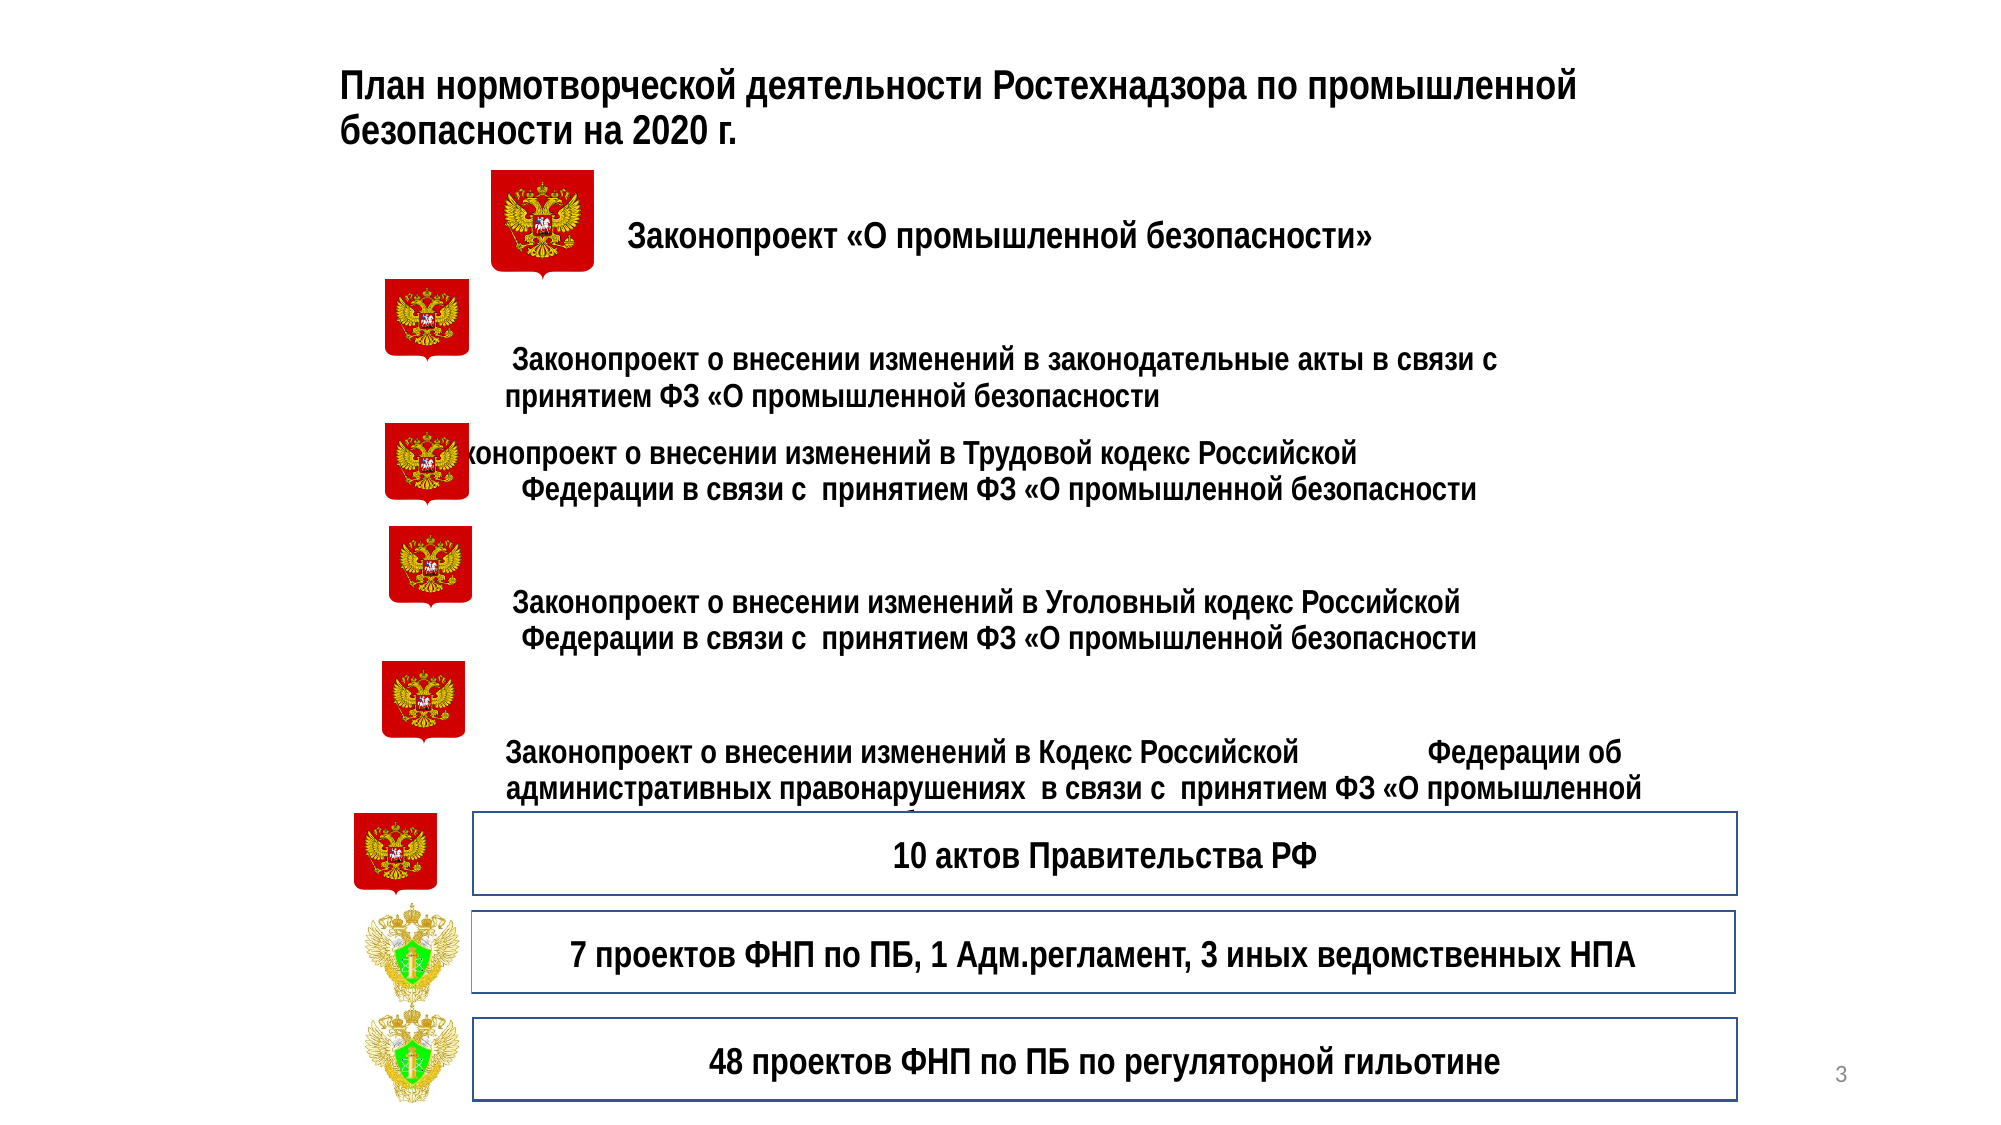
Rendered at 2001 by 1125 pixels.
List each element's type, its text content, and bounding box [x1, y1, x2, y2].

picture [491, 170, 594, 280]
text_box 7 проектов ФНП по ПБ, 1 Адм.регламент, 3 иных ведомственных НПА [472, 910, 1736, 994]
picture [385, 279, 469, 362]
text_box 10 актов Правительства РФ [472, 811, 1738, 896]
picture [385, 423, 469, 506]
list Законопроект «О промышленной безопасности» Законопроект о внесении изменений в законодательные акты в связи с принятием ФЗ «О промышленной безопасности Законопроект о внесении изменений в Трудовой кодекс Российской Федерации в связи с принятием ФЗ «О промышленной безопасности Законопроект о внесении изменений в Уголовный кодекс Российской Федерации в связи с принятием ФЗ «О промышленной безопасности Законопроект о внесении изменений в Кодекс Российской Федерации об административных правонарушениях в связи с принятием ФЗ «О промышленной безопасности» [324, 208, 1675, 1005]
picture [389, 526, 472, 609]
picture [353, 903, 472, 1103]
picture [354, 813, 437, 897]
slide_number 3 [1412, 1042, 1863, 1103]
text_box 48 проектов ФНП по ПБ по регуляторной гильотине [472, 1017, 1738, 1102]
picture [382, 661, 465, 744]
title План нормотворческой деятельности Ростехнадзора по промышленной безопасности на 2020 г. [324, 45, 1675, 173]
